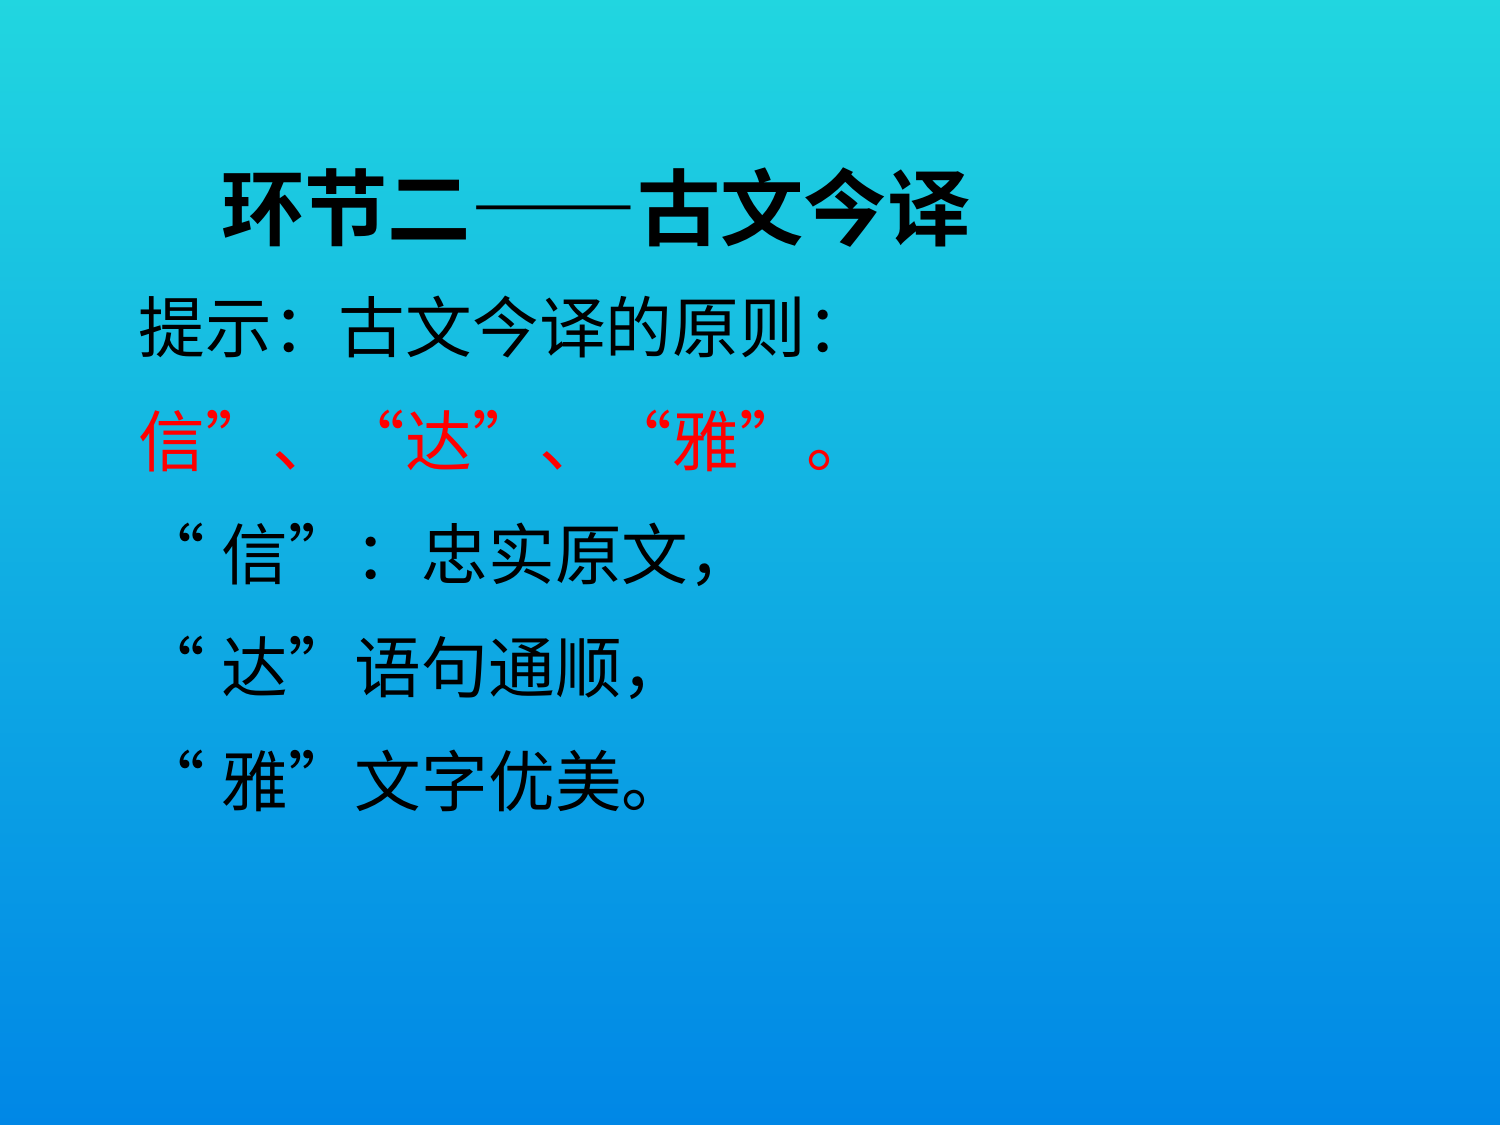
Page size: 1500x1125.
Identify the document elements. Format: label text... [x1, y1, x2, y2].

text_box 环节二——古文今译 [206, 148, 1247, 264]
text_box 提示：古文今译的原则： 信”、“达”、“雅”。 “信”：忠实原文， “达”语句通顺， “雅”文字优美。 [123, 278, 1317, 827]
